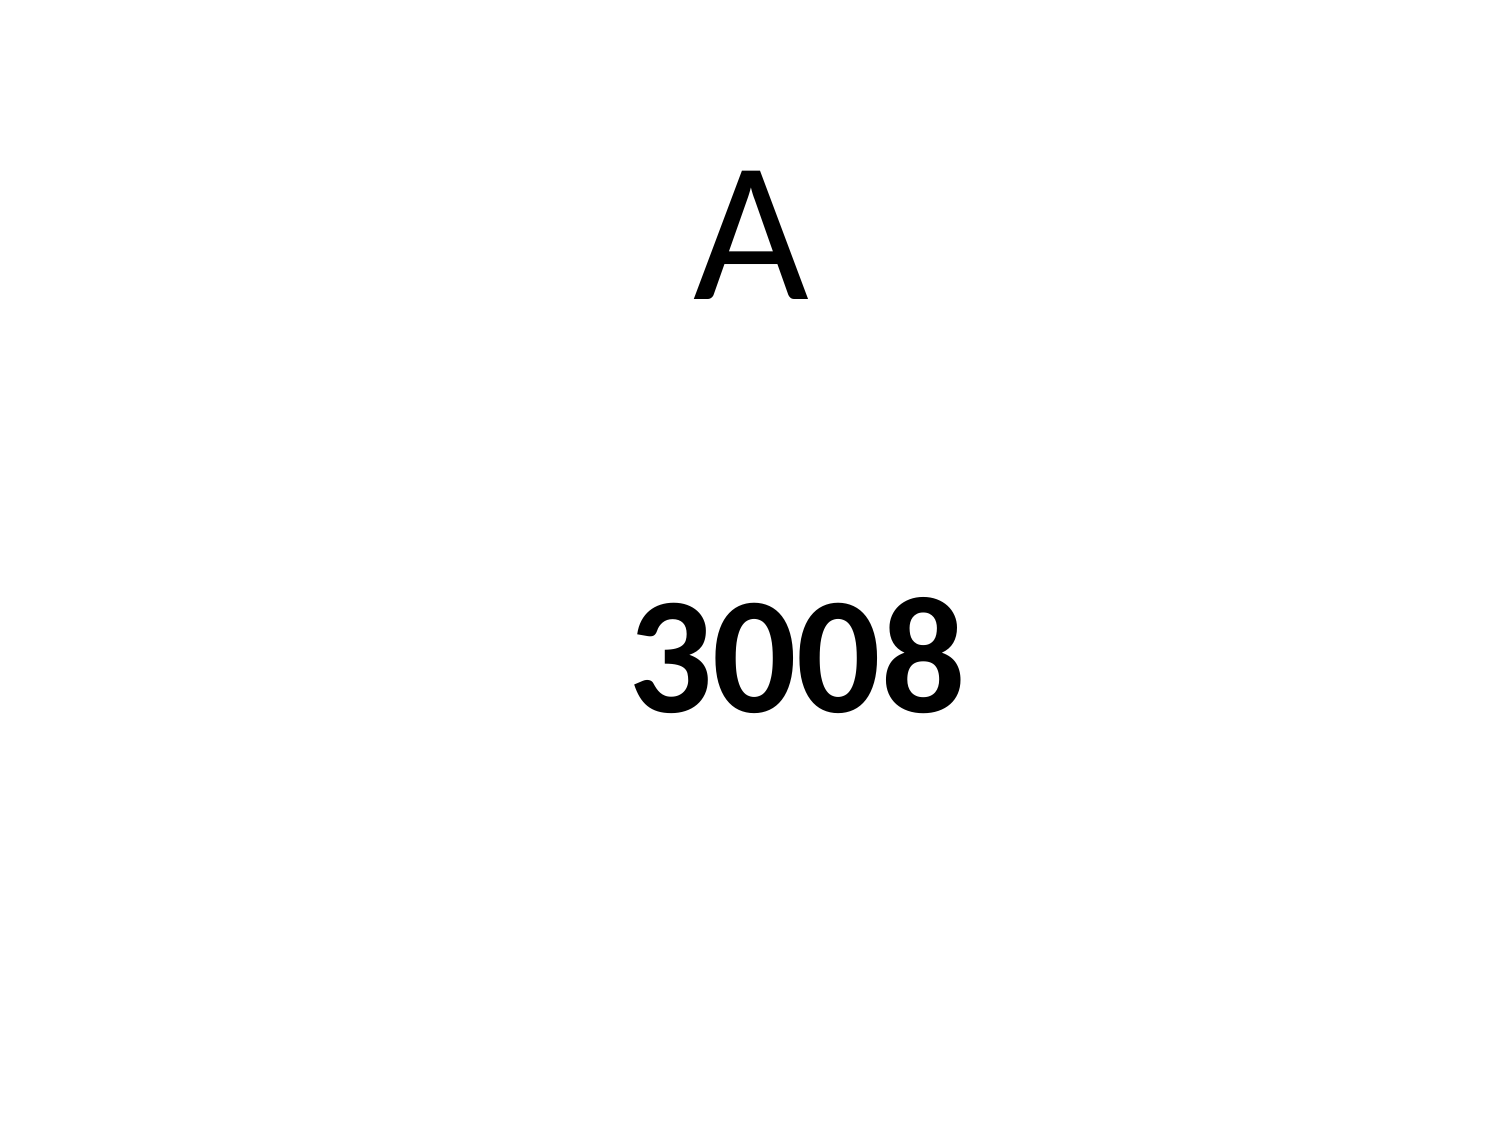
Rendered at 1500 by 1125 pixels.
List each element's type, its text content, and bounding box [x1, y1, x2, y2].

text_box 3008 [94, 538, 1500, 799]
title A [76, 137, 1427, 303]
